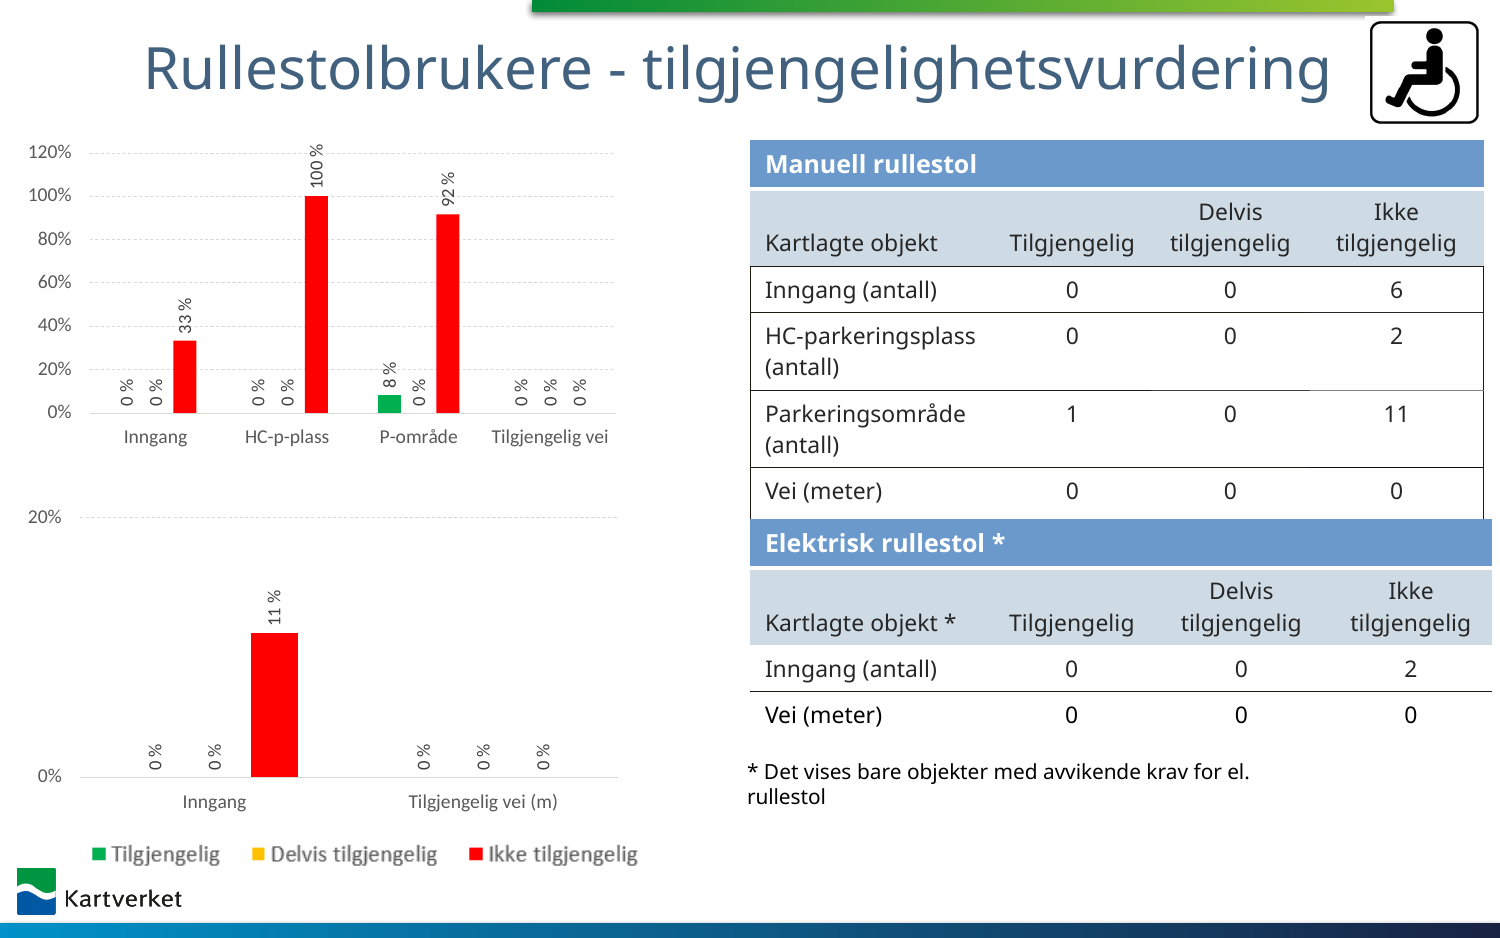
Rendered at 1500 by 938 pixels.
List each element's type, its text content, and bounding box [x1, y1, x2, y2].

table_cell Ikke tilgjengelig [1310, 191, 1484, 266]
table_cell Inngang (antall) [750, 645, 991, 691]
table_cell 0 [1330, 692, 1492, 738]
table_cell 0 [994, 468, 1151, 519]
table_cell Kartlagte objekt * [750, 570, 991, 645]
table_cell 1 [994, 391, 1151, 467]
table_cell 0 [1151, 468, 1310, 519]
table_cell Ikke tilgjengelig [1330, 570, 1492, 645]
table_cell 6 [1310, 267, 1483, 312]
table_cell HC-parkeringsplass (antall) [751, 313, 994, 390]
table_cell 0 [1151, 391, 1310, 467]
table_cell 0 [994, 267, 1151, 312]
table_cell 2 [1310, 313, 1483, 390]
table_header Manuell rullestol [750, 140, 1484, 187]
table_cell 0 [1151, 267, 1310, 312]
table_cell 0 [1310, 468, 1483, 519]
table_cell 0 [1153, 645, 1330, 691]
table_cell Parkeringsområde (antall) [751, 391, 994, 467]
table_header Elektrisk rullestol * [750, 519, 1492, 566]
table_cell 2 [1330, 645, 1492, 691]
table_cell Kartlagte objekt [750, 191, 994, 266]
table_cell Delvis tilgjengelig [1151, 191, 1310, 266]
table_cell 0 [991, 645, 1153, 691]
table_cell Inngang (antall) [751, 267, 994, 312]
table_cell 0 [991, 692, 1153, 738]
picture [20, 499, 630, 822]
table_cell Vei (meter) [751, 468, 994, 519]
table_cell 0 [994, 313, 1151, 390]
table_cell Tilgjengelig [991, 570, 1153, 645]
table_cell 0 [1153, 692, 1330, 738]
text_box Rullestolbrukere - tilgjengelighetsvurdering [39, 12, 1348, 109]
picture [1365, 16, 1484, 129]
table_cell 0 [1151, 313, 1310, 390]
table_cell Vei (meter) [750, 692, 991, 738]
picture [20, 135, 629, 457]
table_cell 11 [1310, 391, 1483, 467]
table_cell Tilgjengelig [994, 191, 1151, 266]
picture [86, 838, 643, 870]
table_cell Delvis tilgjengelig [1153, 570, 1330, 645]
text_box * Det vises bare objekter med avvikende krav for el. rullestol [732, 751, 1317, 816]
